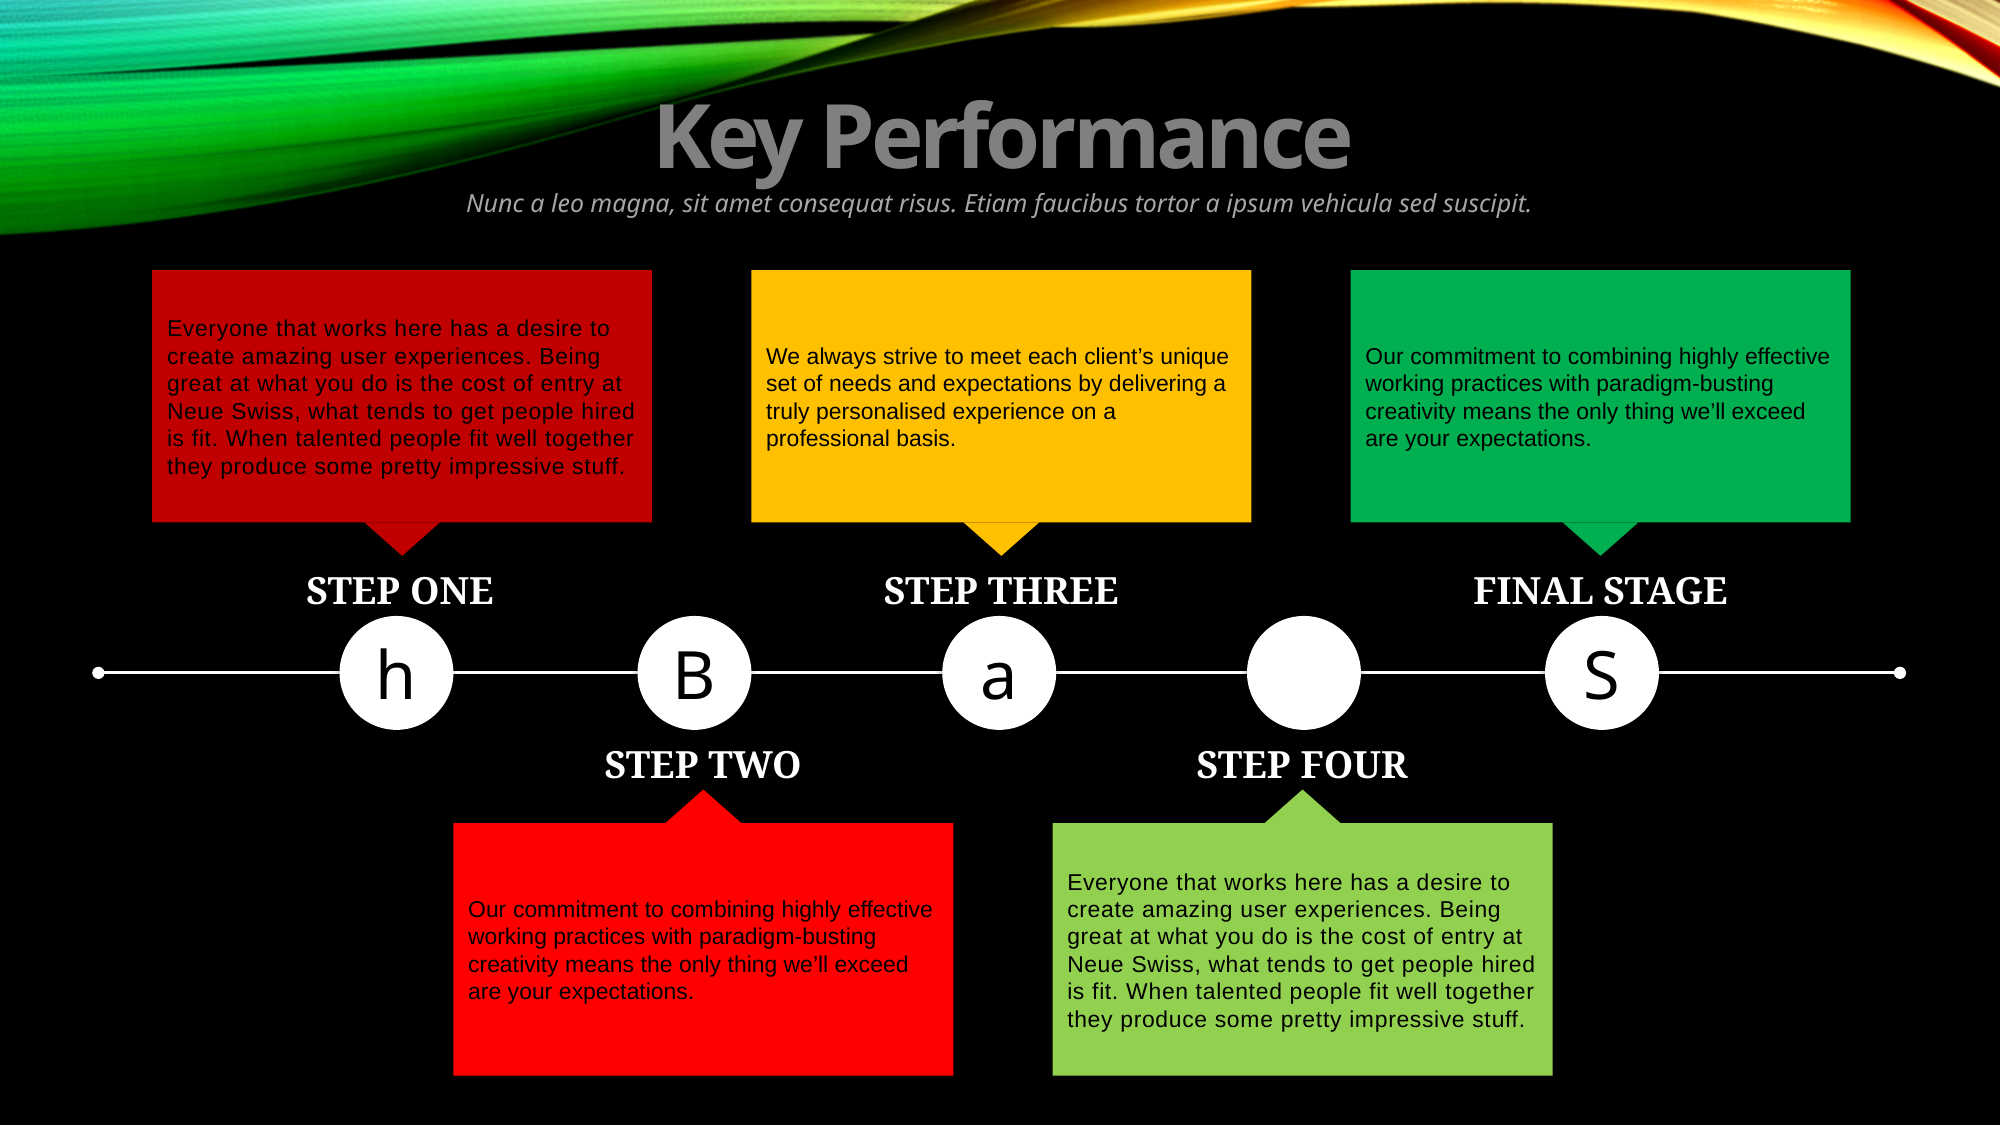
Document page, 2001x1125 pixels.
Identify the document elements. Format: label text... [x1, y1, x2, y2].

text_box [453, 789, 954, 1076]
text_box S [1544, 674, 1660, 731]
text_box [151, 269, 653, 557]
picture [0, 0, 2000, 237]
text_box STEP THREE [869, 559, 1134, 620]
text_box Nunc a leo magna, sit amet consequat risus. Etiam faucibus tortor a ipsum vehicula sed suscipit. [123, 182, 1884, 223]
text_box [751, 269, 1252, 557]
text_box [1350, 269, 1851, 557]
text_box STEP FOUR [1181, 733, 1423, 789]
text_box Key Performance [642, 74, 1365, 182]
text_box FINAL STAGE [1458, 559, 1743, 620]
text_box B [636, 614, 753, 672]
text_box E [1246, 674, 1362, 731]
text_box a [941, 620, 1058, 672]
text_box STEP TWO [589, 733, 817, 789]
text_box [1052, 789, 1553, 1076]
text_box E [1246, 614, 1362, 672]
text_box h [338, 674, 455, 731]
text_box B [636, 674, 753, 731]
text_box S [1544, 620, 1660, 672]
text_box STEP ONE [291, 559, 509, 620]
text_box h [338, 620, 455, 672]
text_box a [941, 674, 1058, 731]
